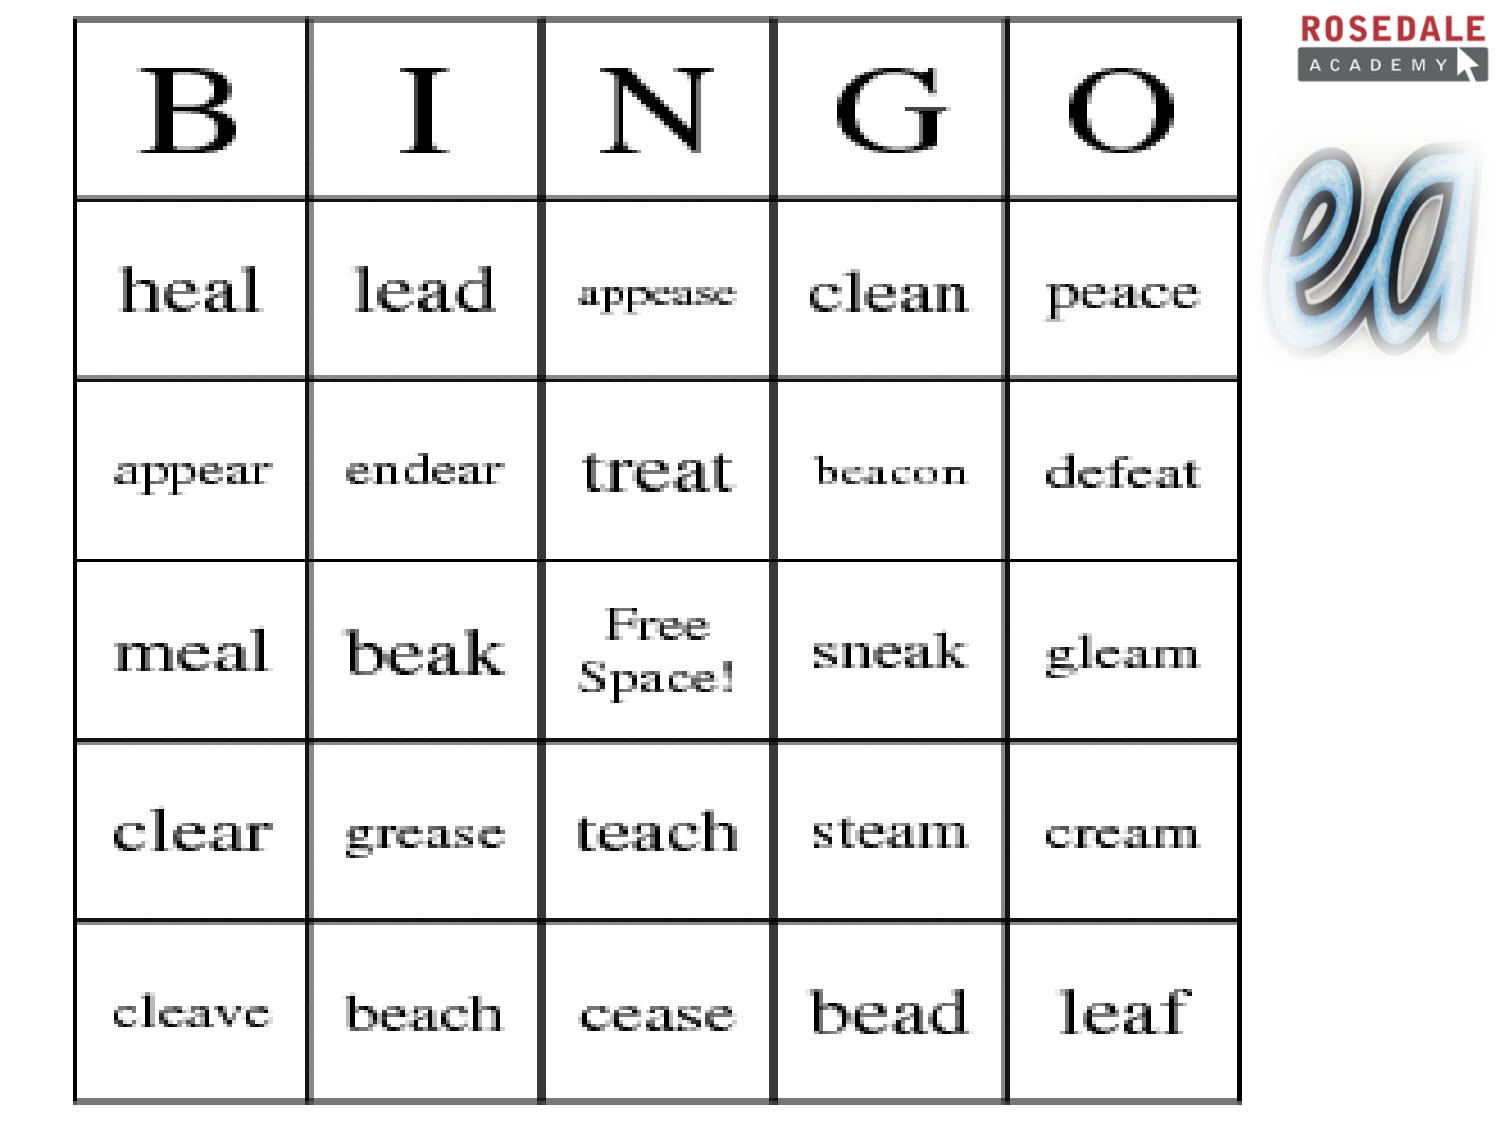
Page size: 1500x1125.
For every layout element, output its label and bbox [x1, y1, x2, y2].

list [64, 9, 1247, 1109]
picture [1291, 9, 1494, 87]
picture [1246, 113, 1500, 379]
